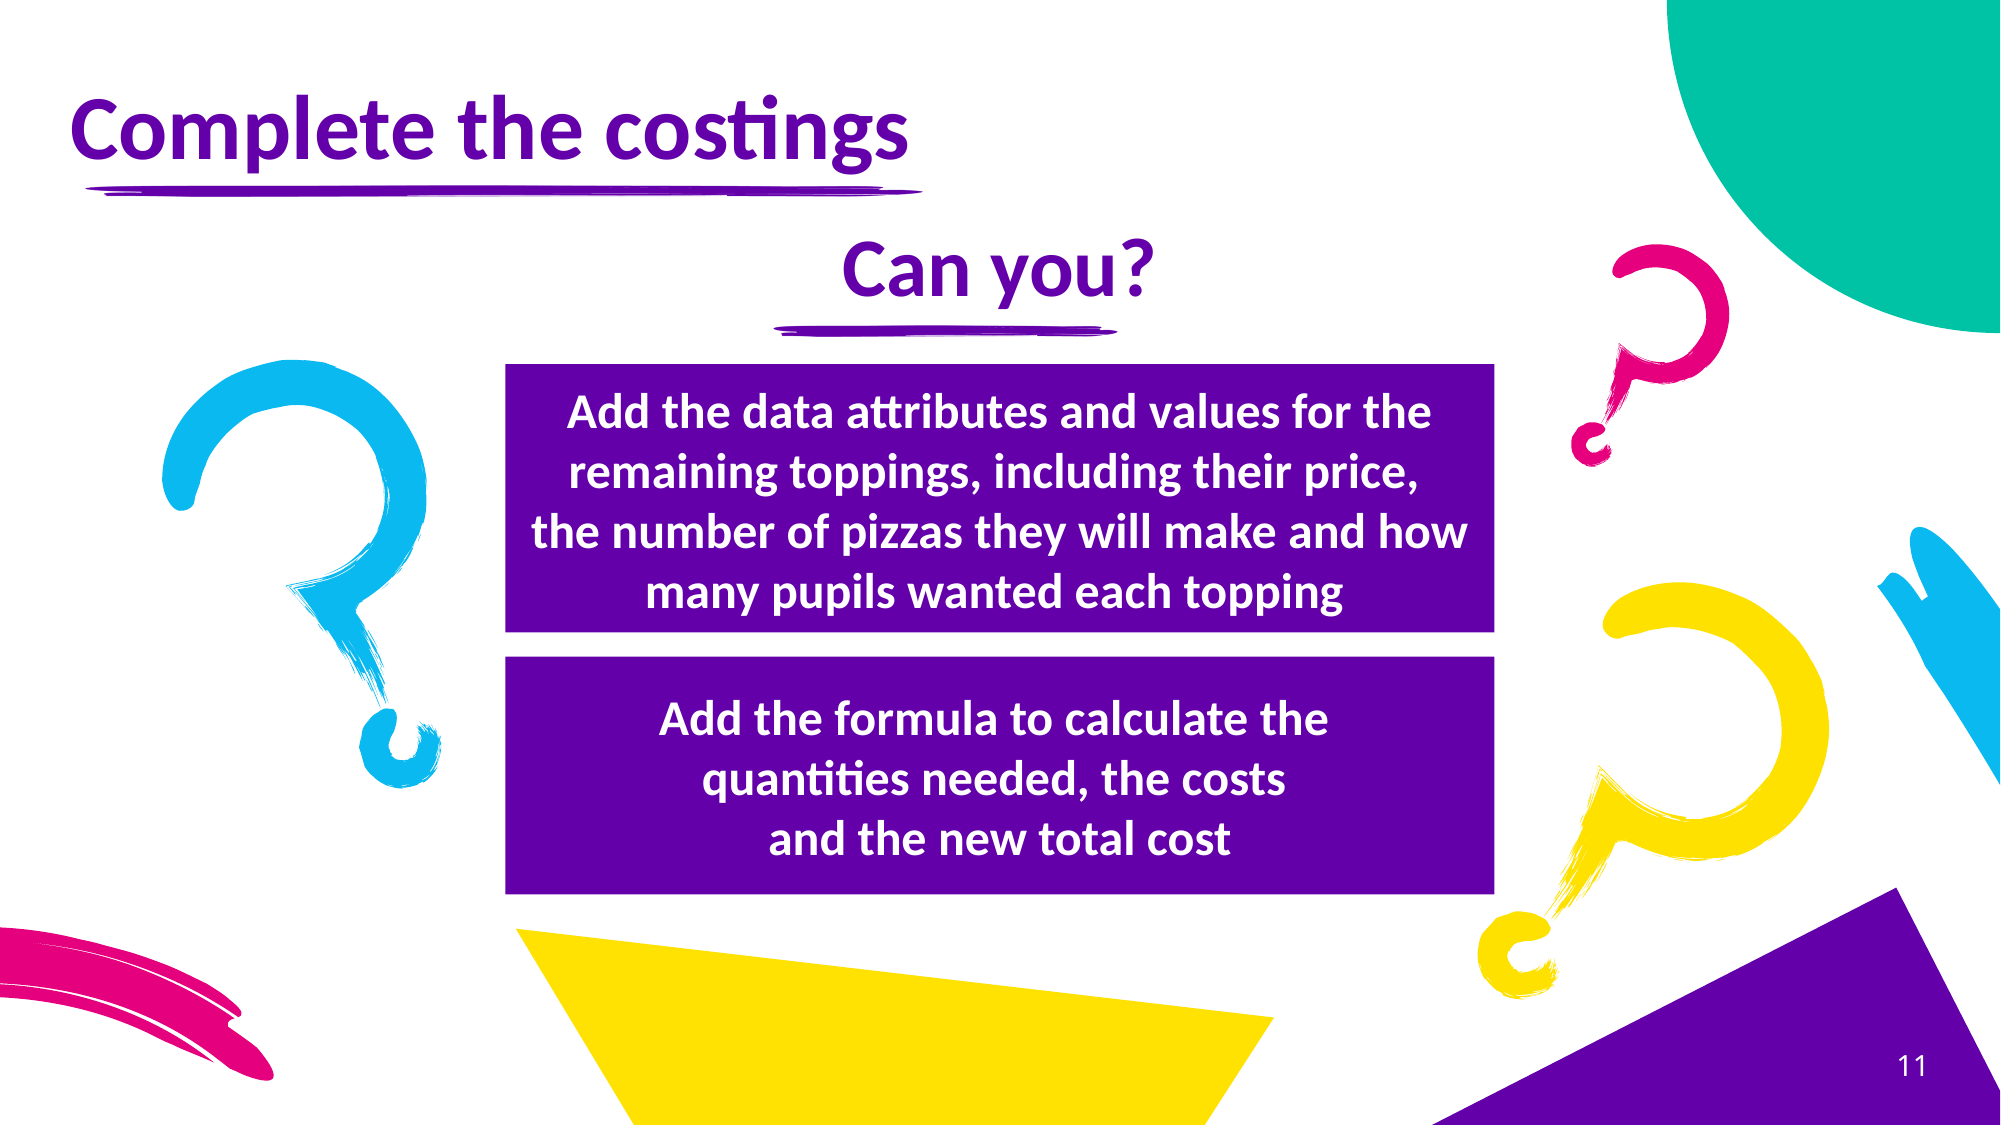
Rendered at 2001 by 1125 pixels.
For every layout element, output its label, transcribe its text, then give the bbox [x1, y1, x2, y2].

text_box Can you? [761, 171, 1239, 367]
text_box Add the formula to calculate the quantities needed, the costs and the new total cost [504, 656, 1495, 895]
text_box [218, 343, 470, 796]
text_box Add the data attributes and values for the remaining toppings, including their price, the number of pizzas they will make and how many pupils wanted each topping [504, 363, 1495, 633]
slide_number 11 [1673, 1037, 1945, 1097]
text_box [1578, 242, 1712, 481]
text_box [1511, 575, 1784, 1044]
title Complete the costings [55, 32, 1218, 228]
